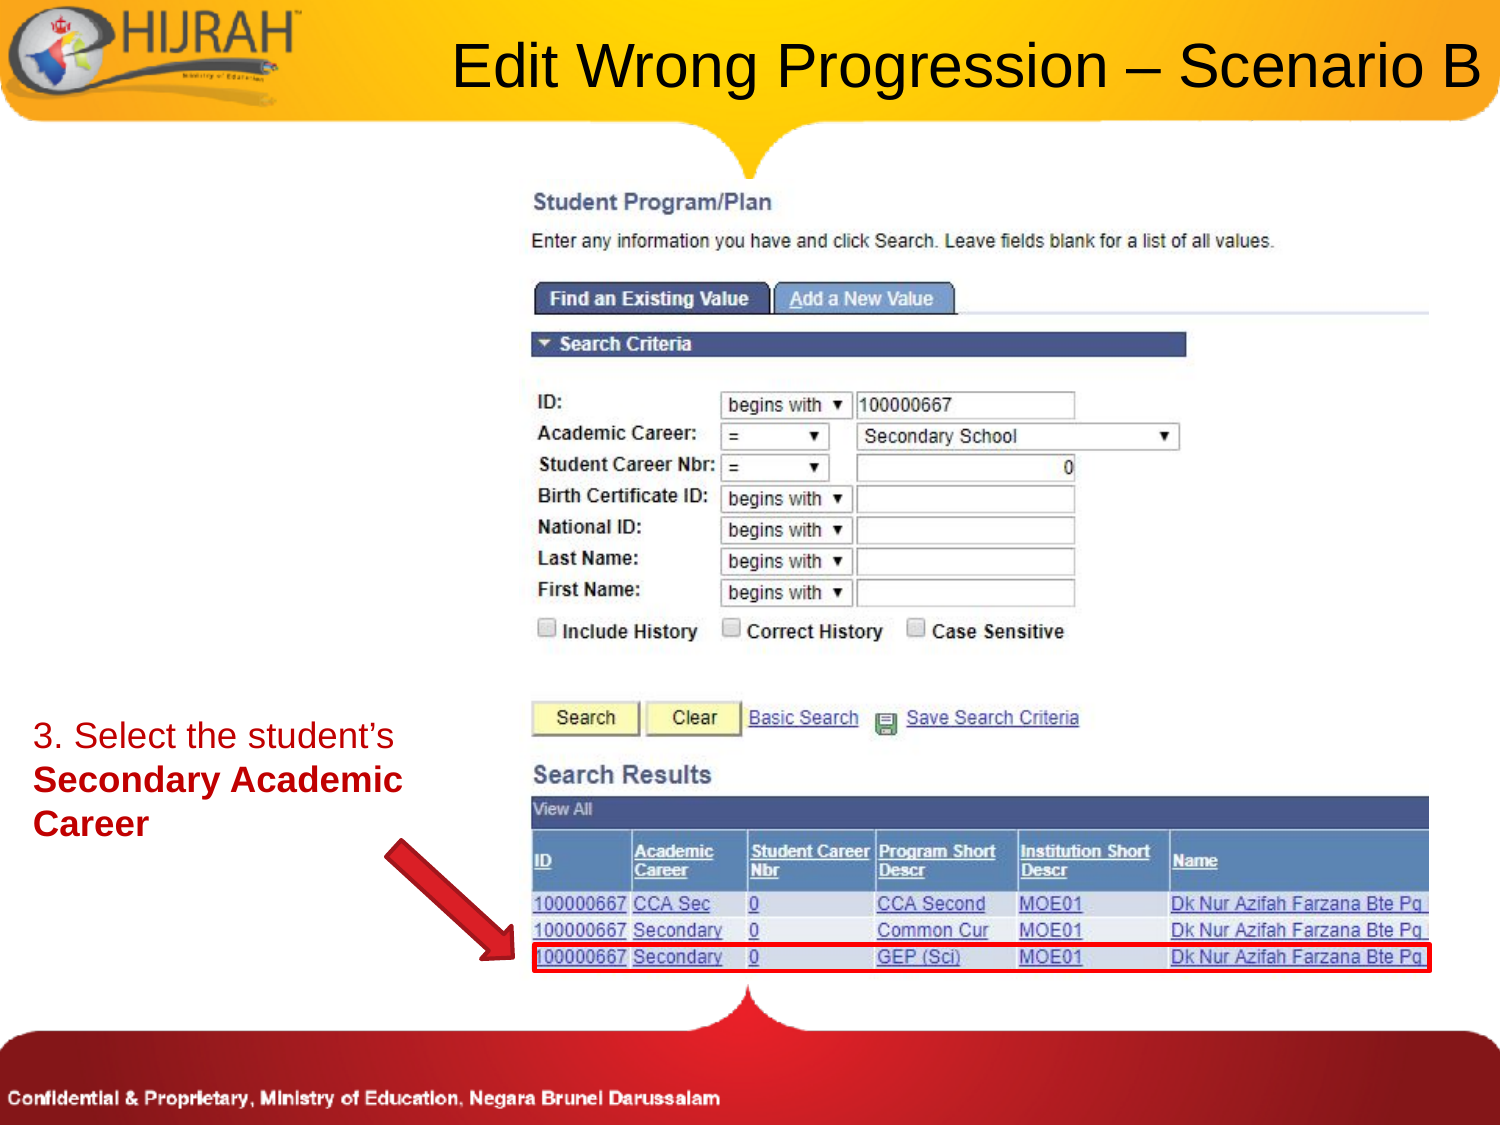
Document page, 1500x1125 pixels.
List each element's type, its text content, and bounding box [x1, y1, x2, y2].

text_box 3. Select the student’s Secondary Academic Career [18, 704, 449, 852]
text_box [384, 838, 514, 962]
picture [0, 0, 1500, 1125]
title Edit Wrong Progression – Scenario B [324, 0, 1500, 126]
